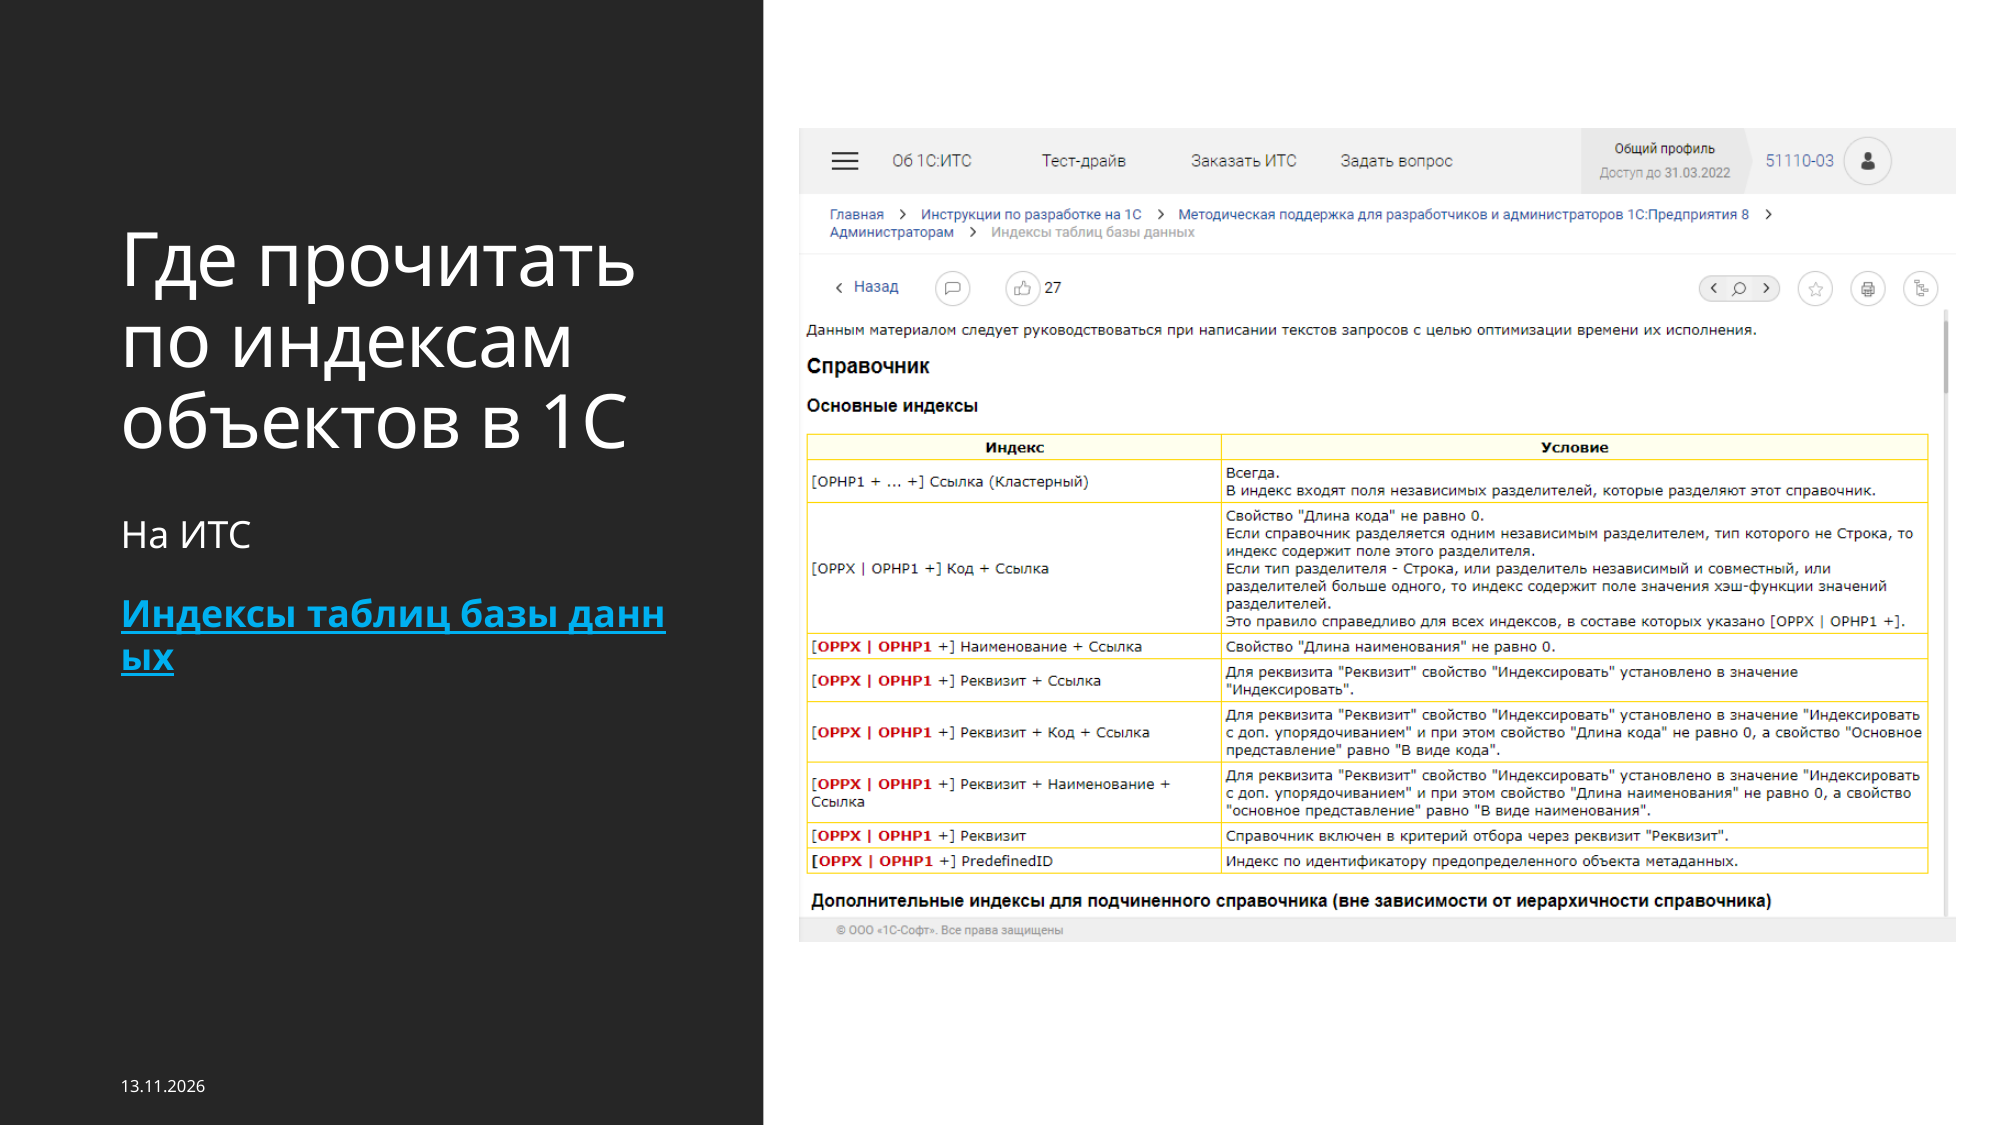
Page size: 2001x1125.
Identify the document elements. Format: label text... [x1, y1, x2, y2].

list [798, 128, 1956, 943]
list На ИТС Индексы таблиц базы данных [105, 499, 683, 1002]
title Где прочитать по индексам объектов в 1С [105, 128, 683, 473]
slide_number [105, 1057, 683, 1118]
